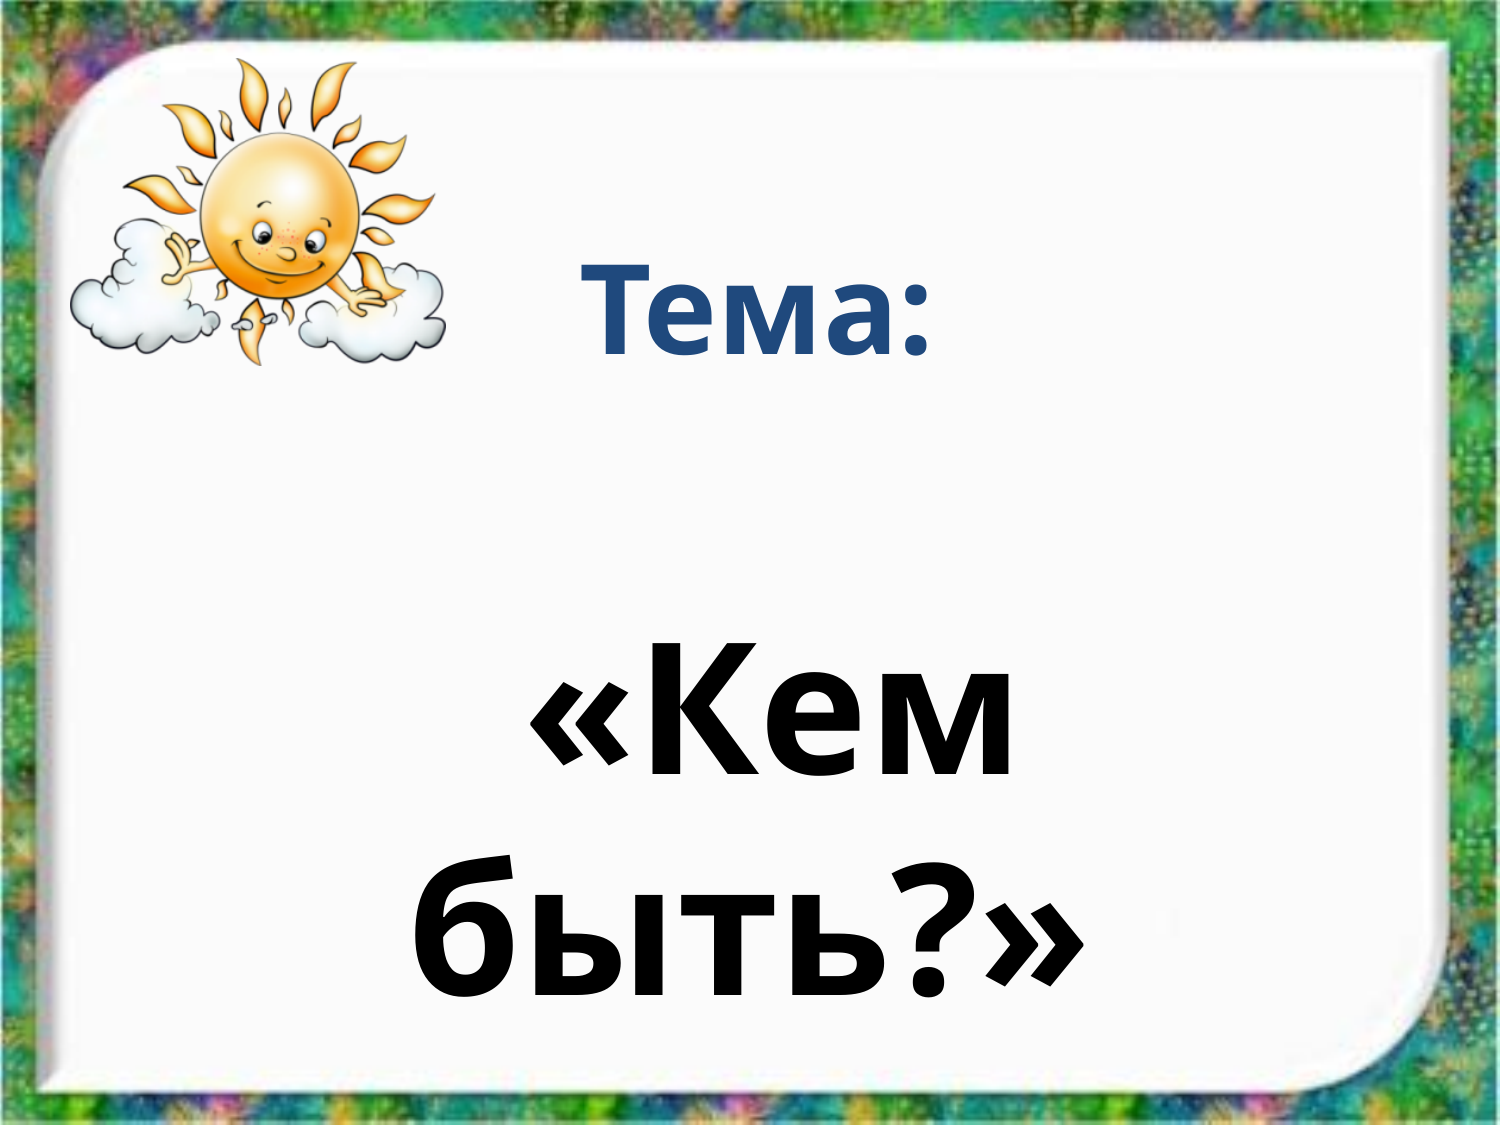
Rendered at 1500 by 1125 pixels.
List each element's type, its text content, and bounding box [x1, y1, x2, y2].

text_box Тема: «Кем быть?» [175, 222, 1372, 938]
picture [0, 0, 1500, 1125]
